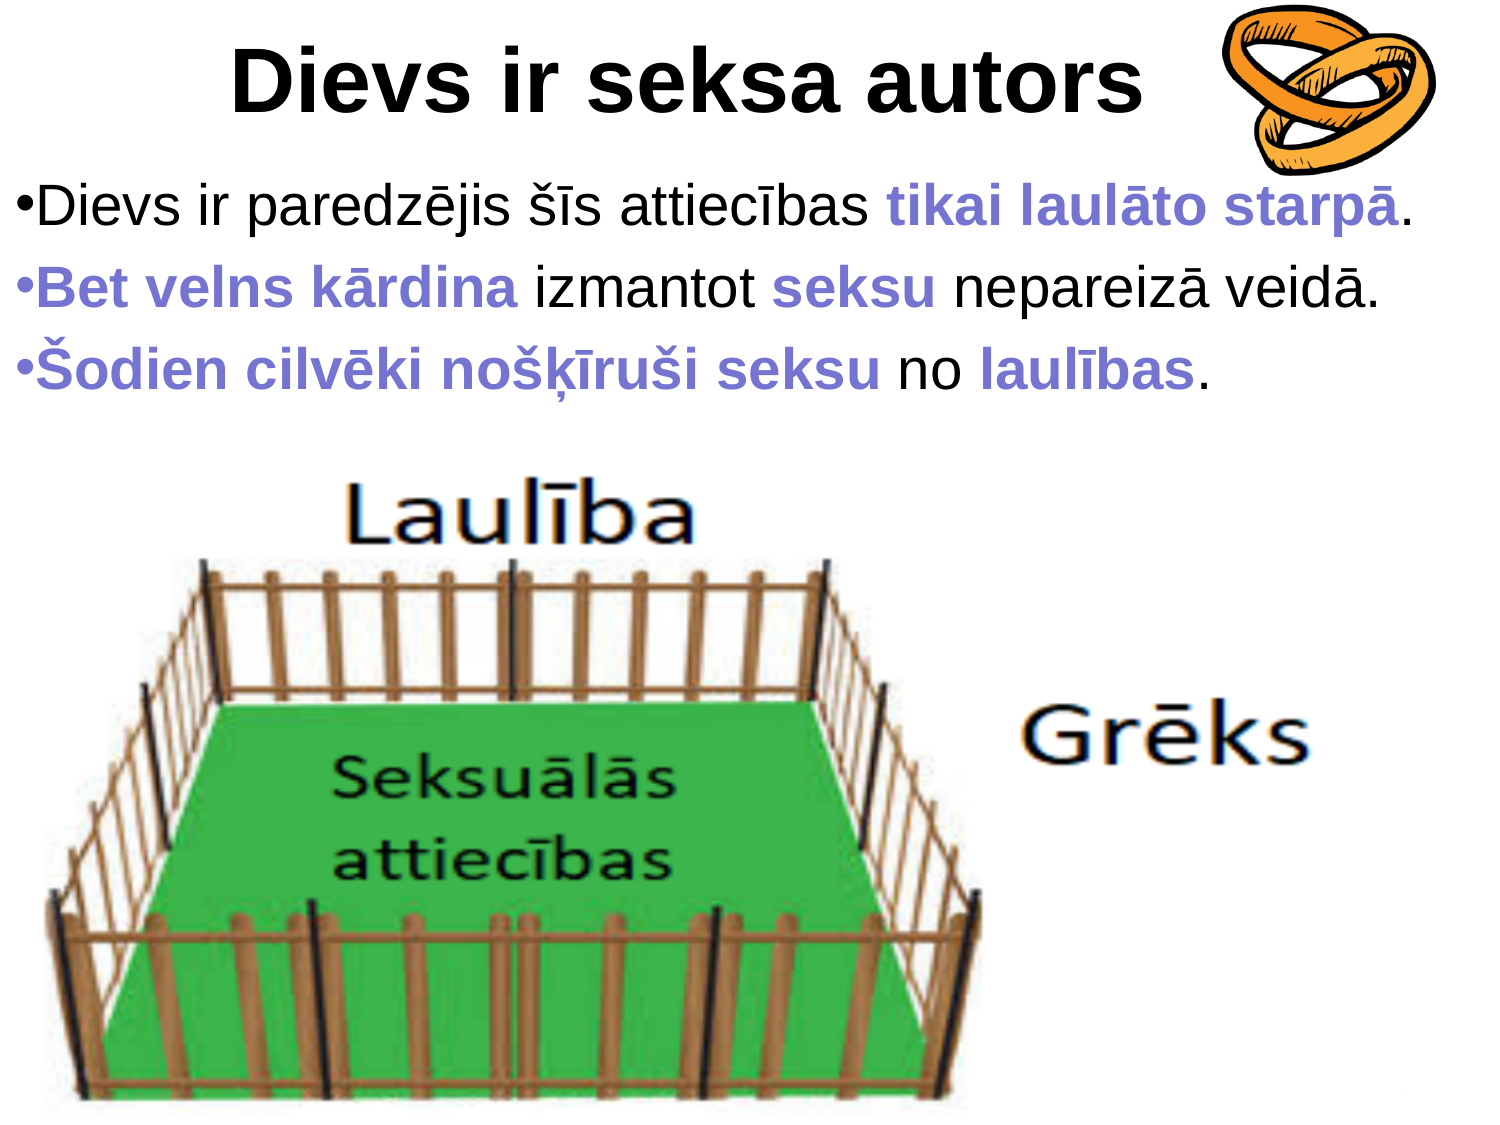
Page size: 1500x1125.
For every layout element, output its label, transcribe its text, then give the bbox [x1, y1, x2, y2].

picture [29, 420, 1498, 1125]
title Dievs ir seksa autors [0, 42, 1217, 78]
list Dievs ir paredzējis šīs attiecības tikai laulāto starpā. Bet velns kārdina izmantot seksu nepareizā veidā. Šodien cilvēki nošķīruši seksu no laulības. [0, 78, 1500, 903]
picture [1222, 0, 1436, 197]
